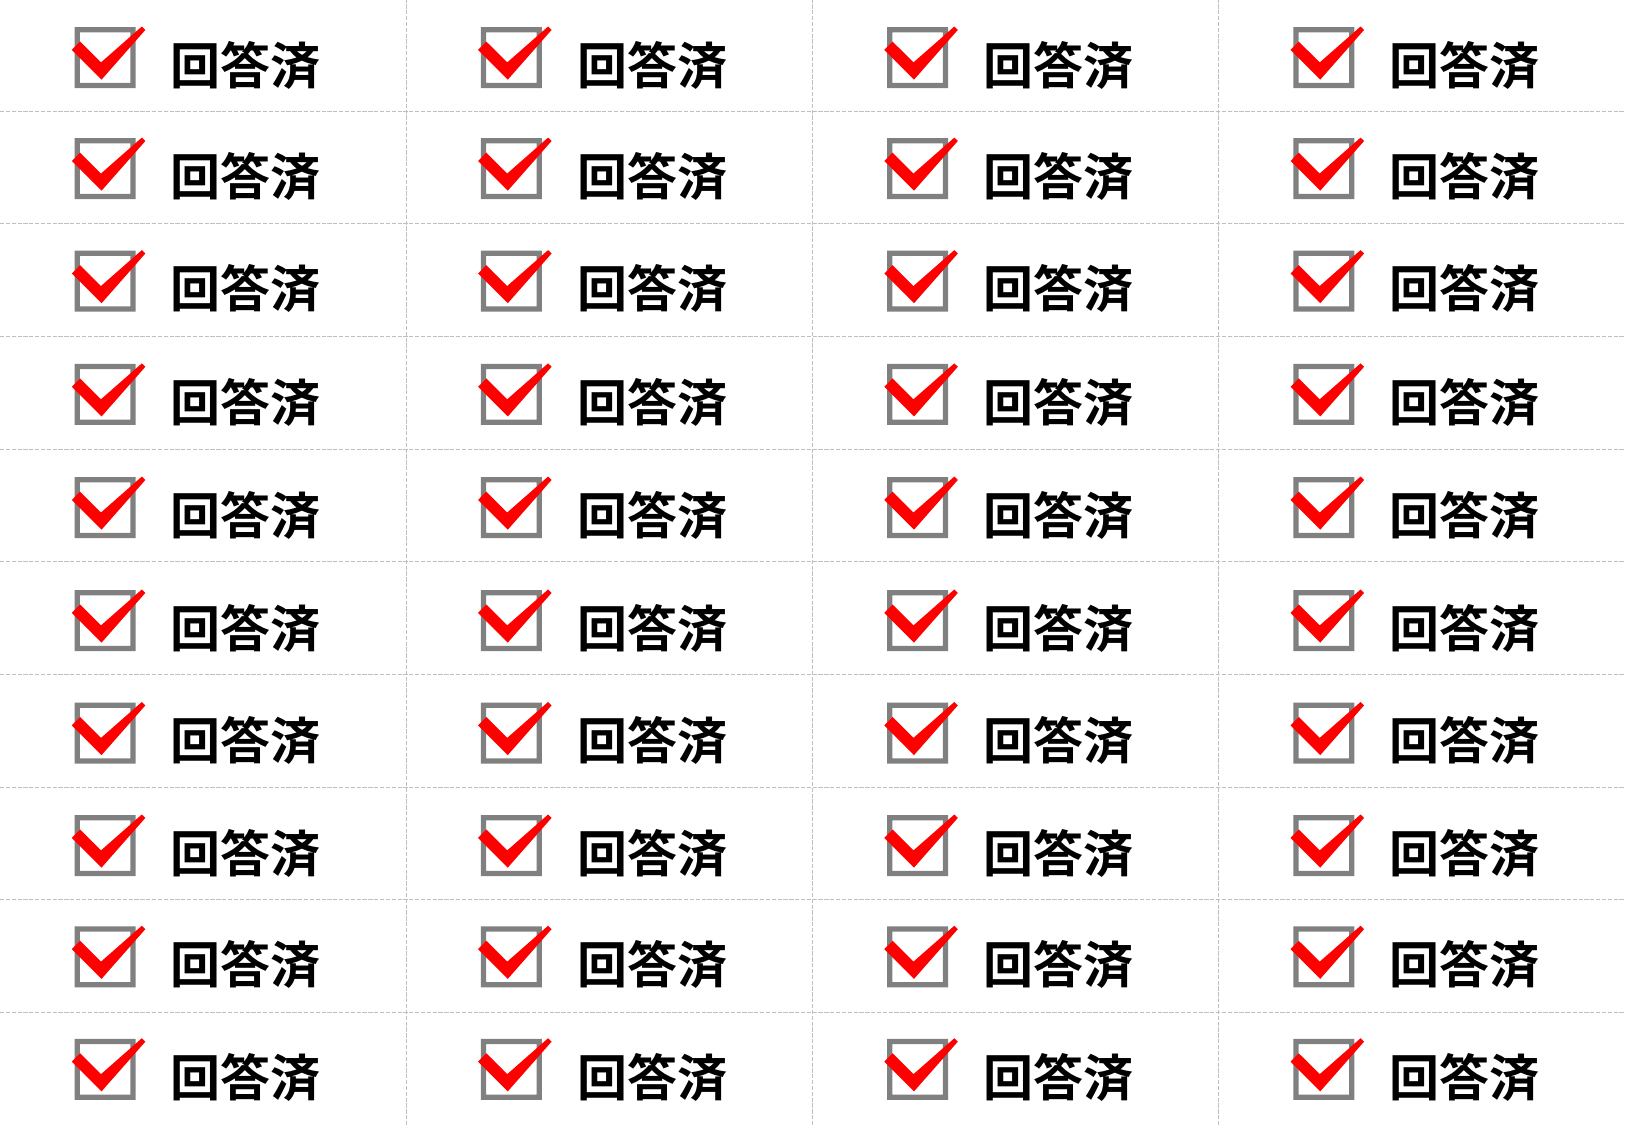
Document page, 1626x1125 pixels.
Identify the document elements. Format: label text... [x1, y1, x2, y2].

text_box 回答済 [170, 822, 321, 883]
text_box 回答済 [170, 371, 321, 432]
text_box 回答済 [170, 257, 321, 318]
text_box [71, 701, 146, 764]
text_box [478, 925, 552, 988]
text_box 回答済 [983, 709, 1134, 770]
text_box 回答済 [170, 709, 321, 770]
text_box 回答済 [576, 484, 728, 545]
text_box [1290, 925, 1365, 988]
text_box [1290, 814, 1365, 877]
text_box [884, 589, 958, 652]
text_box 回答済 [576, 709, 728, 770]
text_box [884, 476, 958, 539]
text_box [71, 26, 146, 89]
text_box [884, 1038, 958, 1100]
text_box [71, 925, 146, 988]
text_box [1290, 363, 1365, 426]
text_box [71, 1038, 146, 1100]
text_box 回答済 [170, 34, 321, 95]
text_box 回答済 [1389, 484, 1540, 545]
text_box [478, 814, 552, 877]
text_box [478, 589, 552, 652]
text_box 回答済 [576, 257, 728, 318]
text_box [884, 814, 958, 877]
text_box 回答済 [983, 597, 1134, 658]
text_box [71, 363, 146, 426]
text_box 回答済 [1389, 709, 1540, 770]
text_box 回答済 [1389, 34, 1540, 95]
text_box 回答済 [576, 933, 728, 994]
text_box 回答済 [983, 371, 1134, 432]
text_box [1290, 26, 1365, 89]
text_box 回答済 [576, 145, 728, 206]
text_box 回答済 [1389, 257, 1540, 318]
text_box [884, 701, 958, 764]
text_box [478, 137, 552, 200]
text_box 回答済 [170, 1046, 321, 1107]
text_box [884, 250, 958, 312]
text_box 回答済 [576, 371, 728, 432]
text_box 回答済 [983, 822, 1134, 883]
text_box 回答済 [1389, 933, 1540, 994]
text_box 回答済 [983, 257, 1134, 318]
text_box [71, 250, 146, 312]
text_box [478, 363, 552, 426]
text_box 回答済 [983, 145, 1134, 206]
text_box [884, 925, 958, 988]
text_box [1290, 250, 1365, 312]
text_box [1290, 137, 1365, 200]
text_box 回答済 [1389, 822, 1540, 883]
text_box 回答済 [576, 822, 728, 883]
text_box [1290, 476, 1365, 539]
text_box 回答済 [170, 145, 321, 206]
text_box 回答済 [1389, 371, 1540, 432]
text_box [71, 476, 146, 539]
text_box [1290, 1038, 1365, 1100]
text_box 回答済 [170, 597, 321, 658]
text_box 回答済 [983, 1046, 1134, 1107]
text_box 回答済 [1389, 145, 1540, 206]
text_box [884, 26, 958, 89]
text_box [478, 701, 552, 764]
text_box 回答済 [576, 597, 728, 658]
text_box 回答済 [983, 34, 1134, 95]
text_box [884, 137, 958, 200]
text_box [478, 250, 552, 312]
text_box 回答済 [170, 933, 321, 994]
text_box 回答済 [576, 34, 728, 95]
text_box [71, 589, 146, 652]
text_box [1290, 701, 1365, 764]
text_box 回答済 [1389, 1046, 1540, 1107]
text_box 回答済 [170, 484, 321, 545]
text_box 回答済 [1389, 597, 1540, 658]
text_box 回答済 [576, 1046, 728, 1107]
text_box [71, 137, 146, 200]
text_box 回答済 [983, 933, 1134, 994]
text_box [71, 814, 146, 877]
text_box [478, 26, 552, 89]
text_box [478, 476, 552, 539]
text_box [884, 363, 958, 426]
text_box 回答済 [983, 484, 1134, 545]
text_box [478, 1038, 552, 1100]
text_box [1290, 589, 1365, 652]
